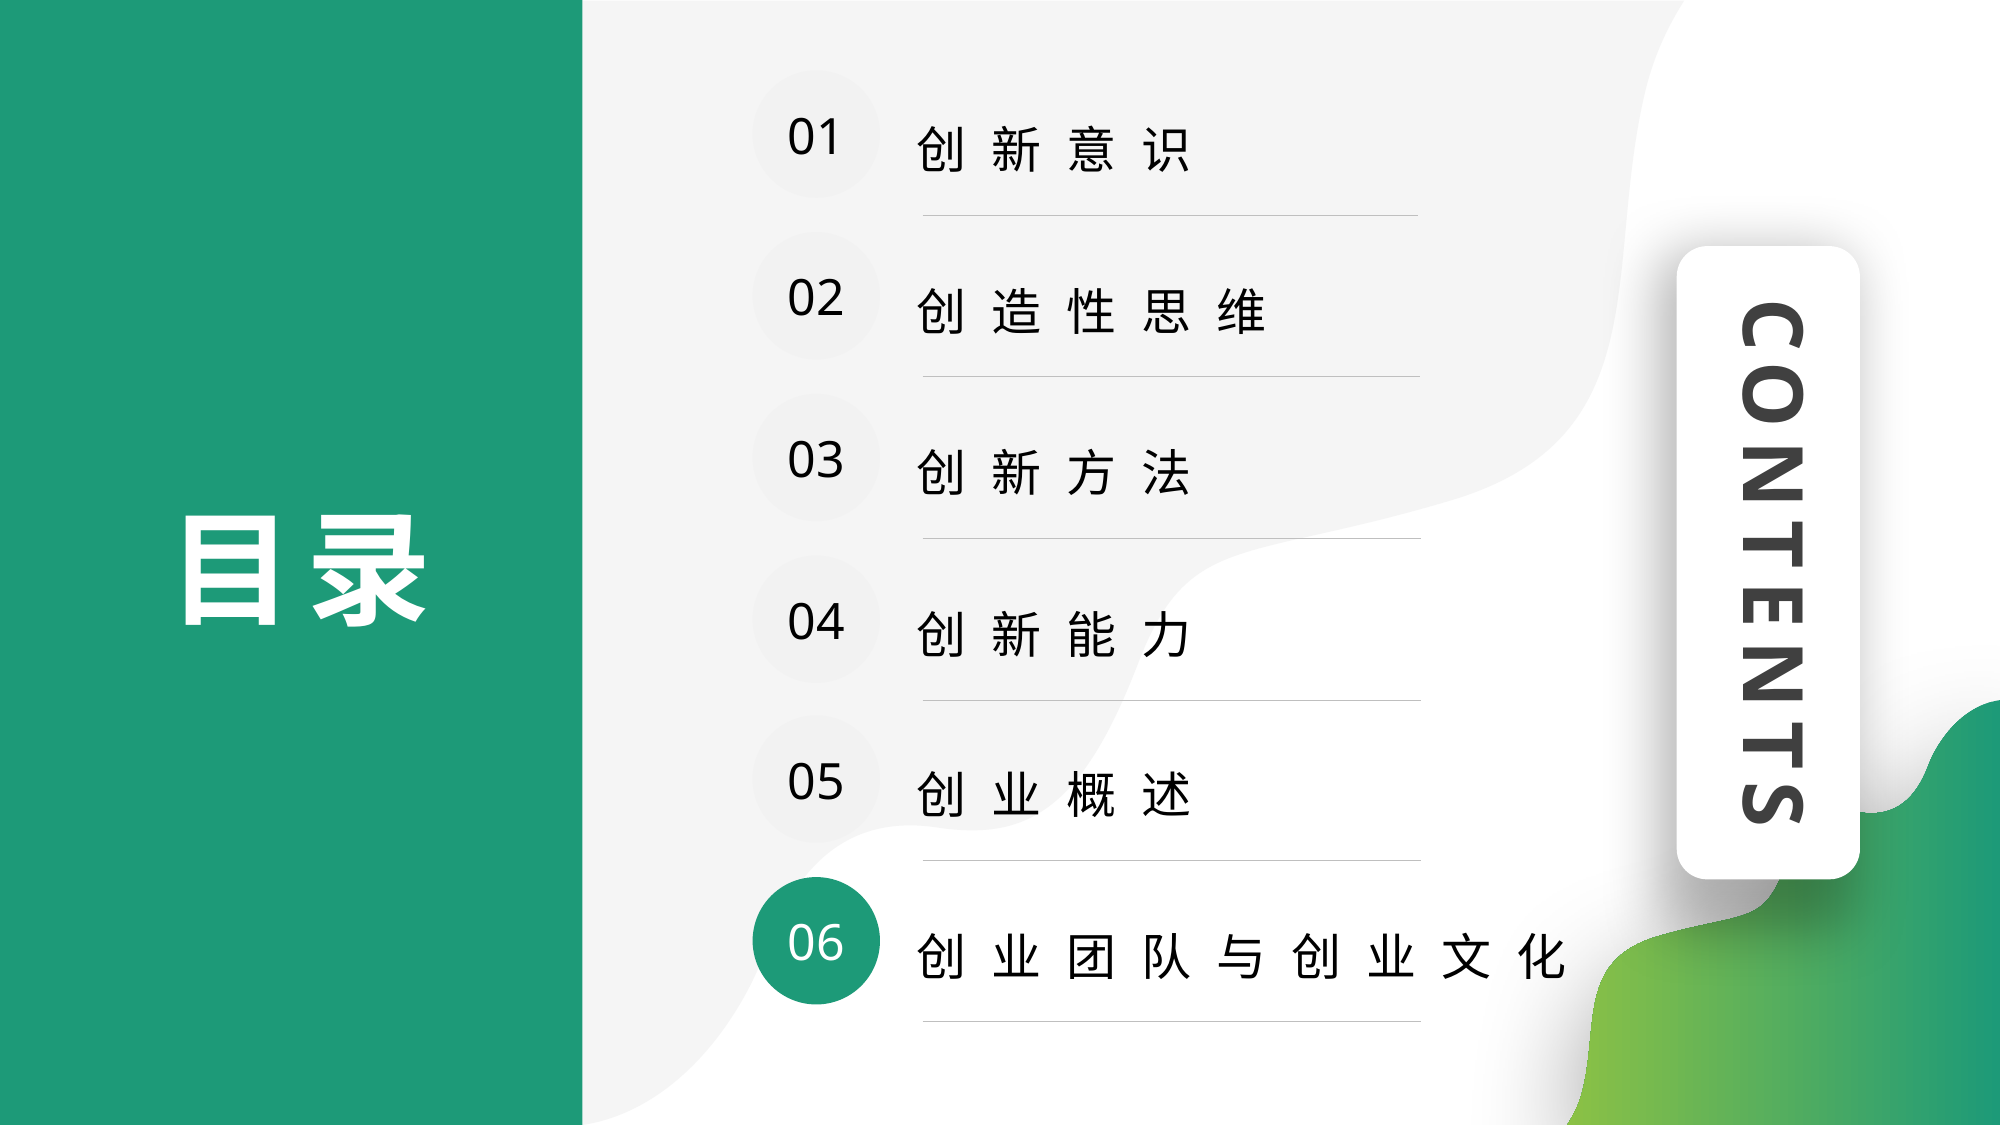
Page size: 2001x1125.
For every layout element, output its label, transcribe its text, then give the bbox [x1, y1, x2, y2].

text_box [752, 393, 1490, 539]
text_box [752, 555, 1486, 701]
text_box 目录 [114, 489, 468, 640]
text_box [1676, 246, 1860, 880]
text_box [752, 231, 1514, 377]
text_box [583, 0, 1685, 1125]
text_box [752, 876, 1654, 1022]
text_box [752, 715, 1490, 860]
text_box [1566, 699, 2000, 1125]
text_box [752, 70, 1498, 215]
text_box [0, 0, 583, 1125]
